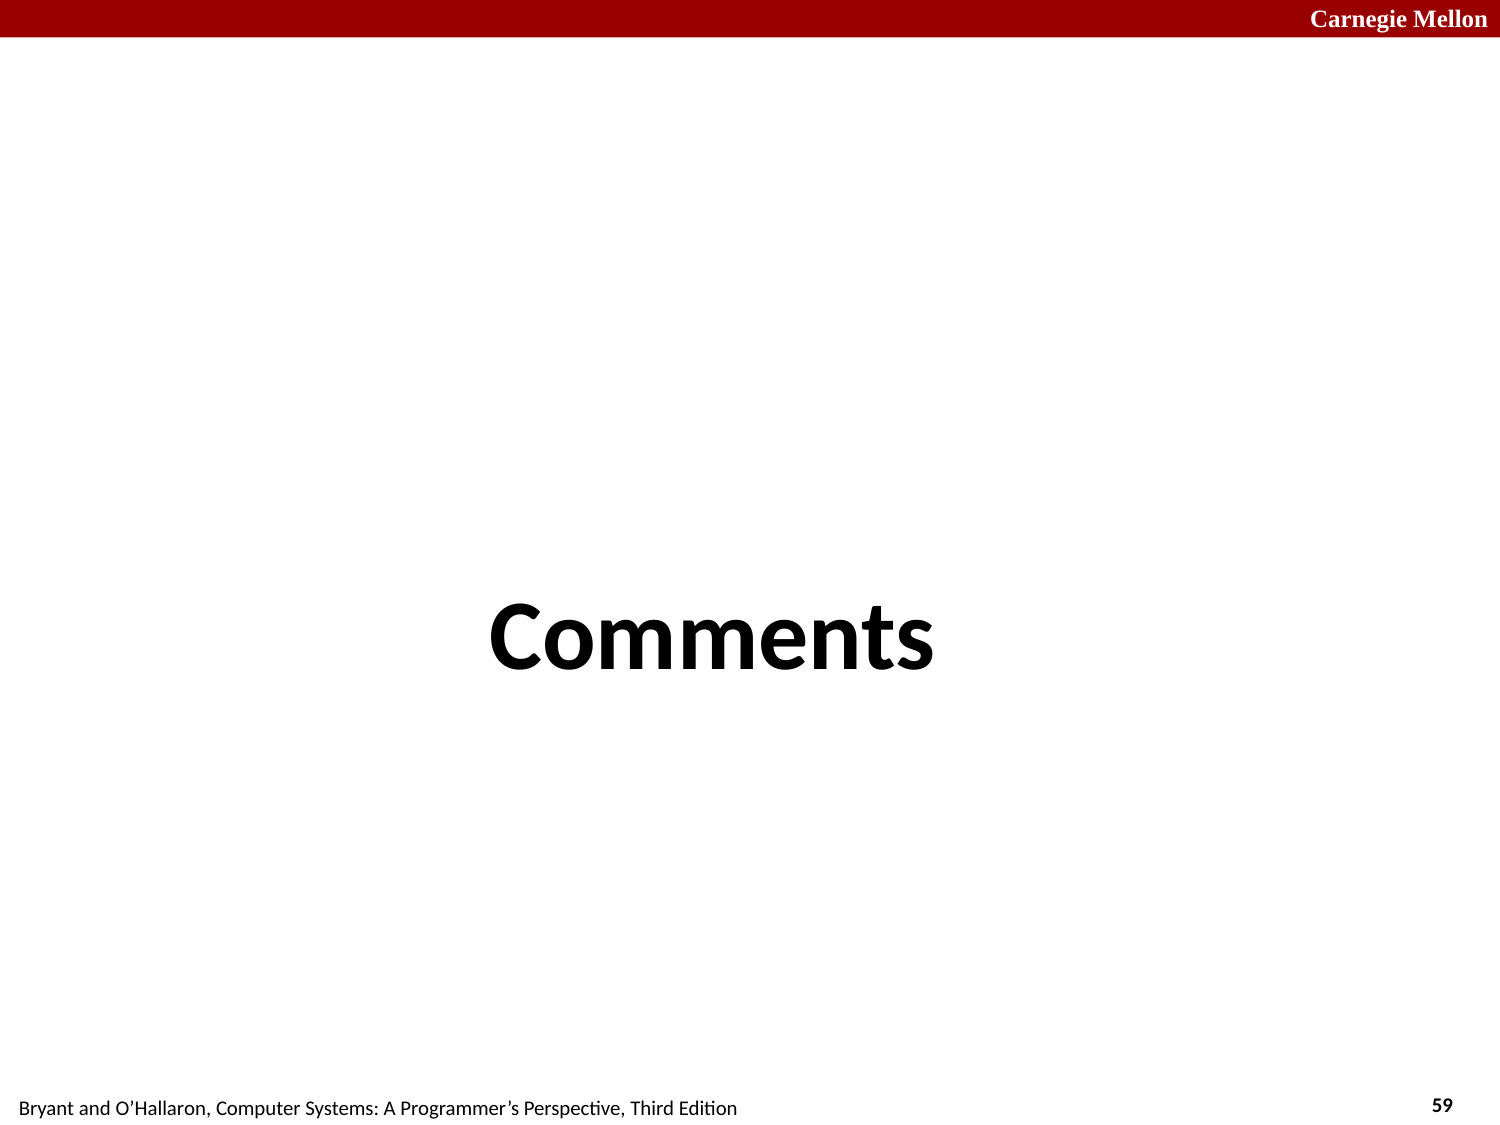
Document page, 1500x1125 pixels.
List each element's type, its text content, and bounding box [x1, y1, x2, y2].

list Comments [64, 562, 1361, 1040]
